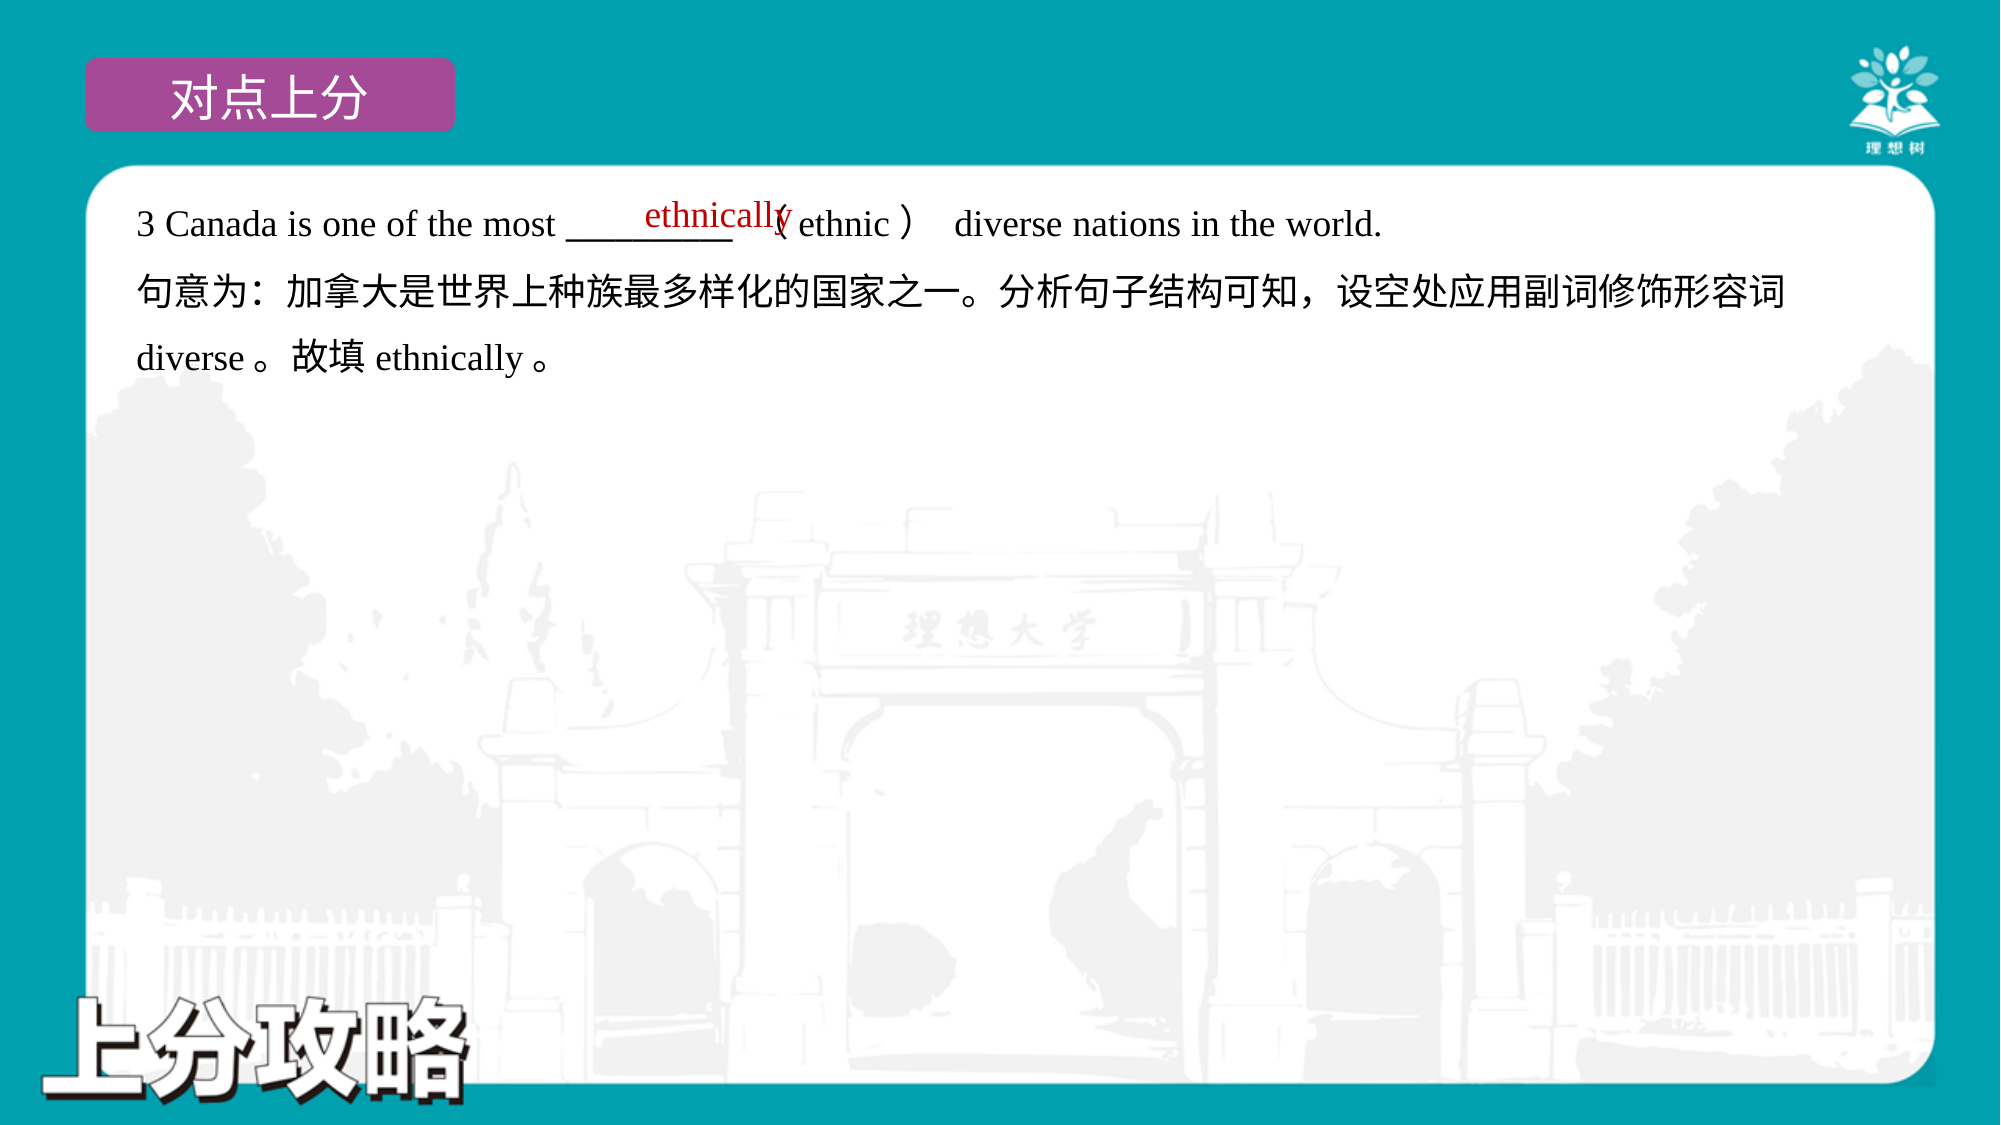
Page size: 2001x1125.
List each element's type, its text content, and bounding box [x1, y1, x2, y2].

text_box 3 Canada is one of the most __________ （ethnic） diverse nations in the world. [136, 176, 1865, 237]
text_box ethnically [631, 168, 807, 228]
picture [0, 0, 2000, 1125]
text_box 句意为：加拿大是世界上种族最多样化的国家之一。分析句子结构可知，设空处应用副词修饰形容词 diverse。故填ethnically。 [136, 244, 1865, 372]
